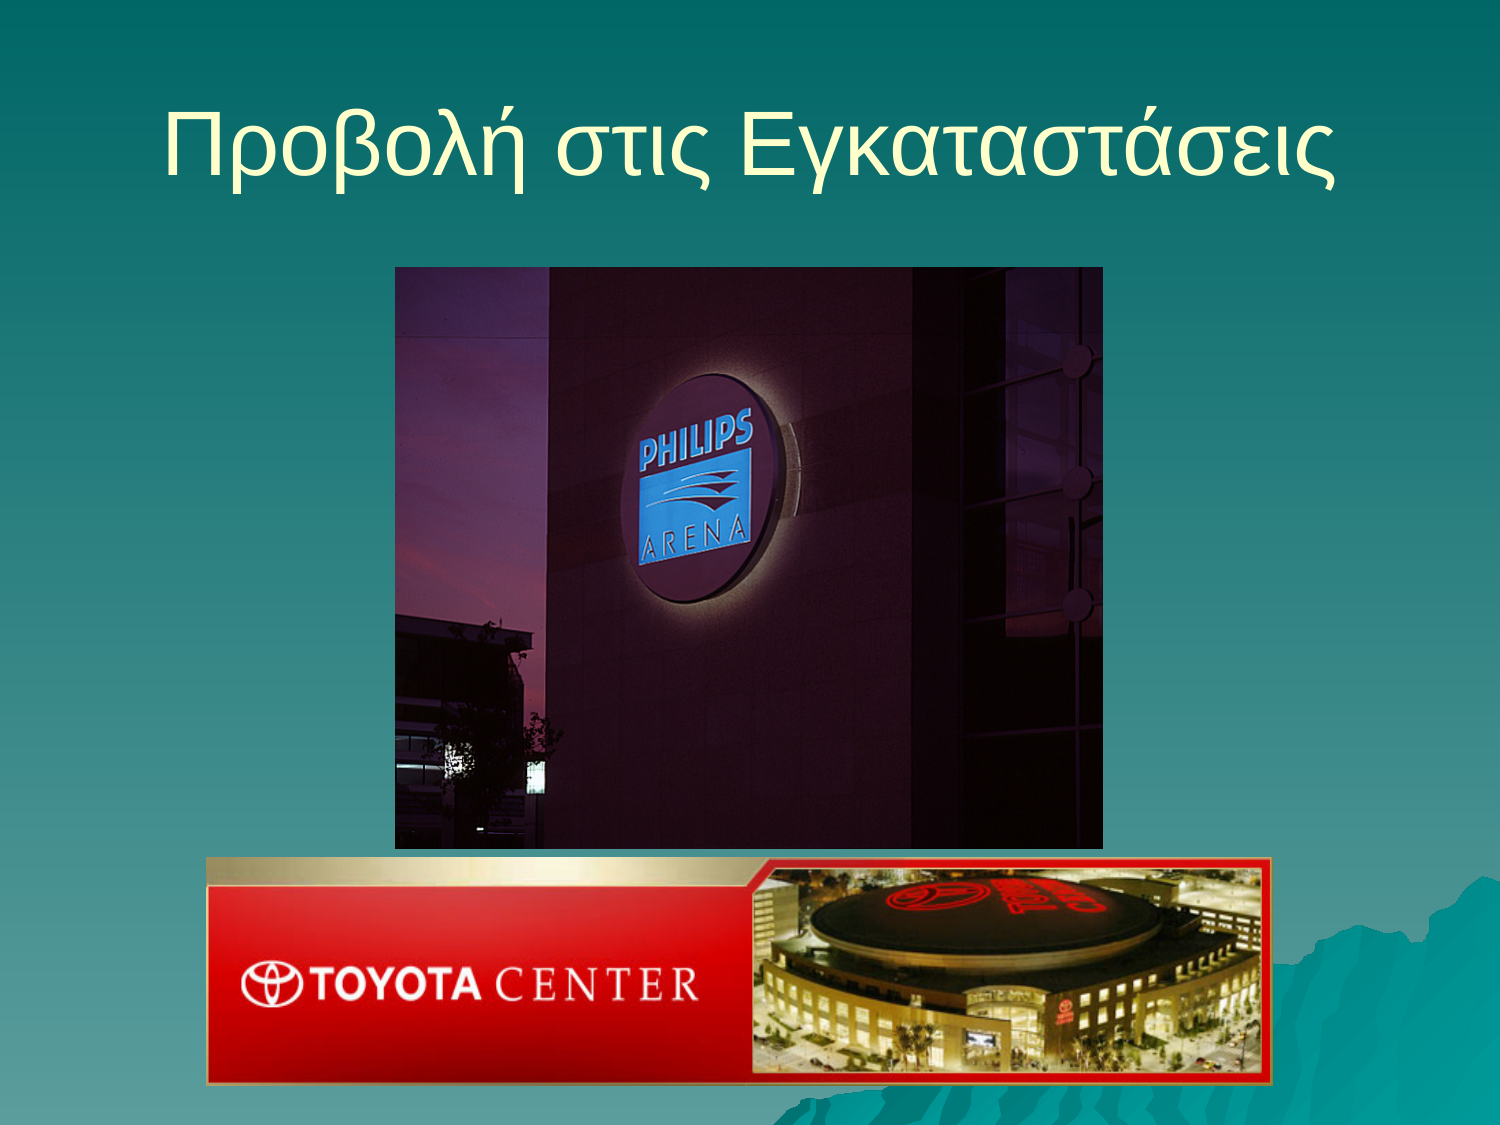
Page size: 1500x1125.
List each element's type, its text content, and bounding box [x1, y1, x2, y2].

title Προβολή στις Εγκαταστάσεις [74, 45, 1426, 233]
picture [206, 857, 1273, 1087]
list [395, 266, 1103, 849]
